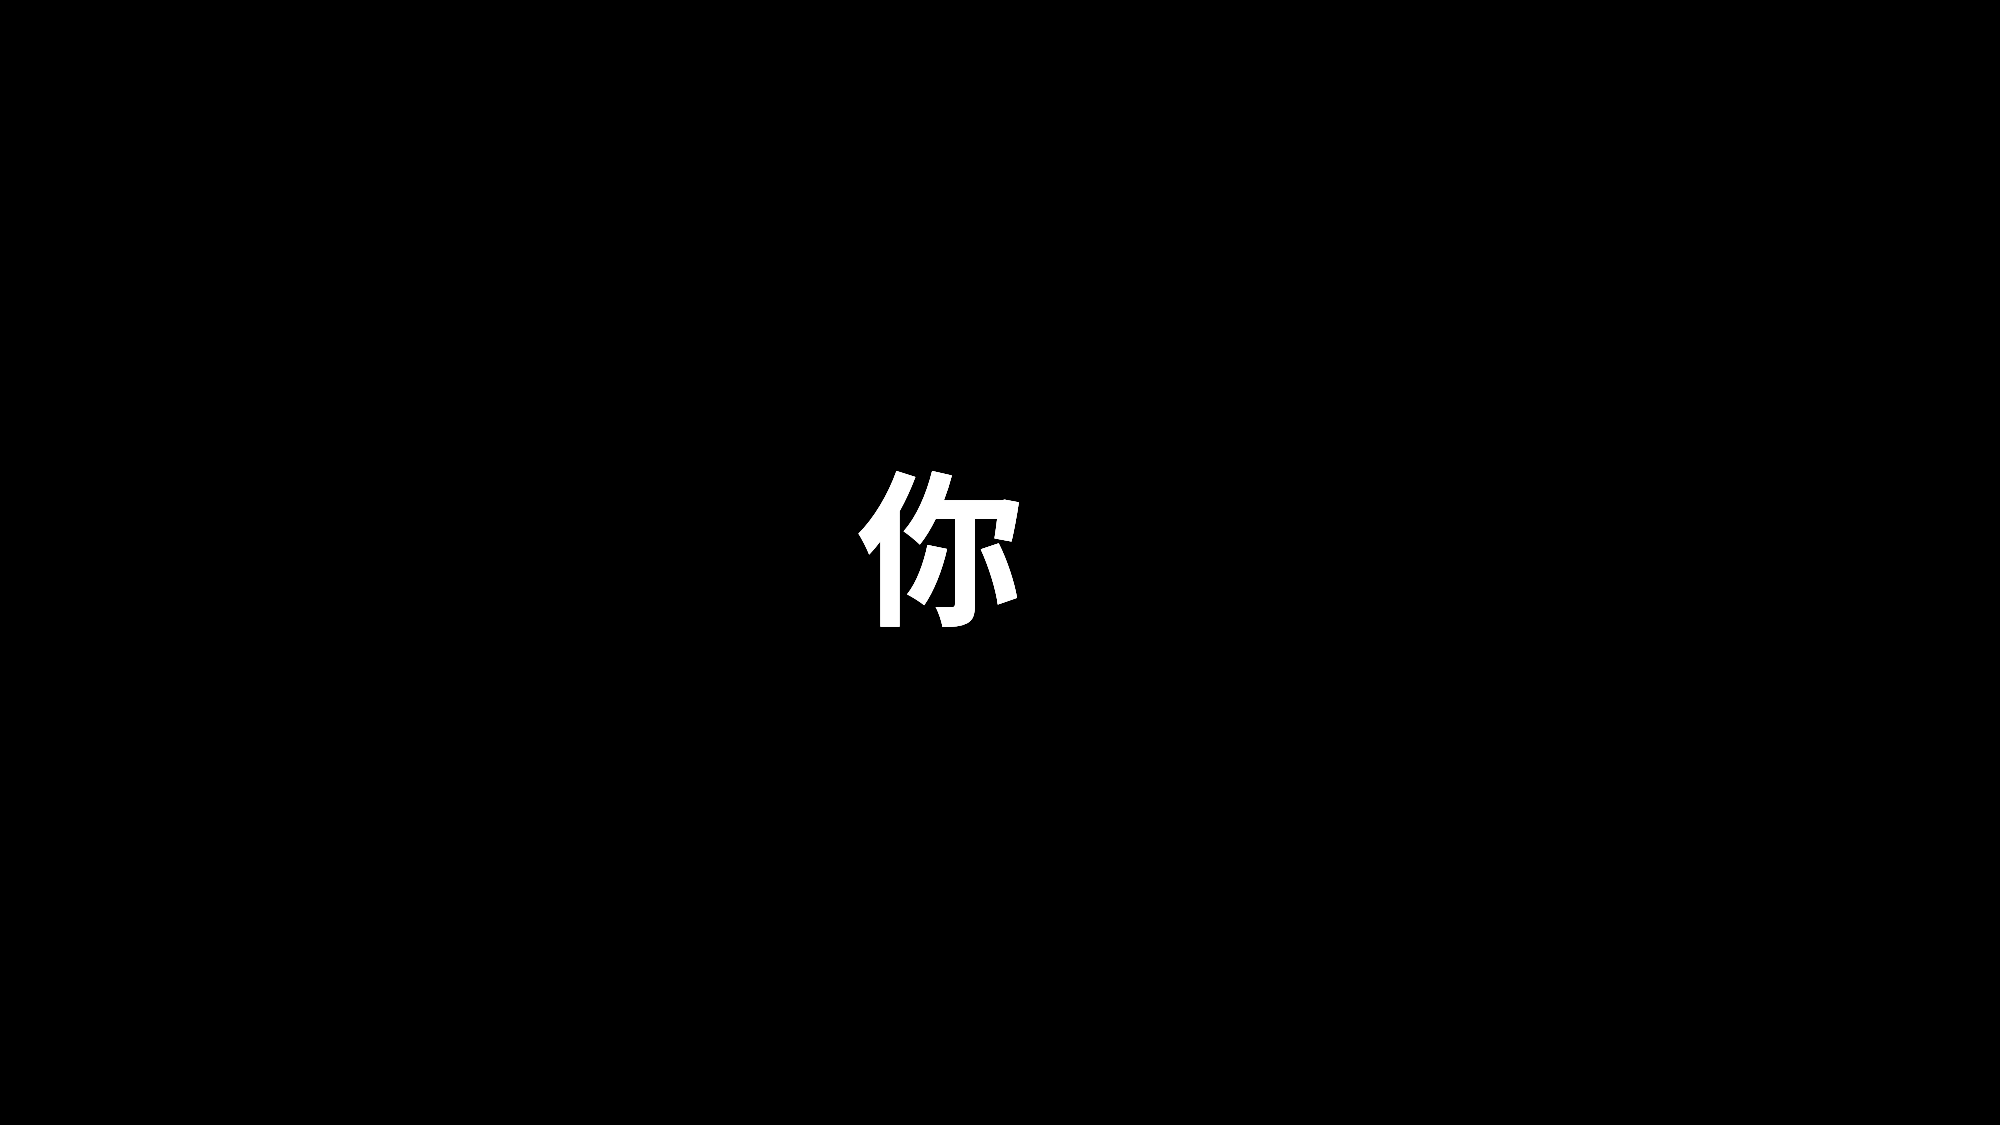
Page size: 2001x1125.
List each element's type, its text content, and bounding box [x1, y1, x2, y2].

text_box 你 [849, 438, 1150, 653]
